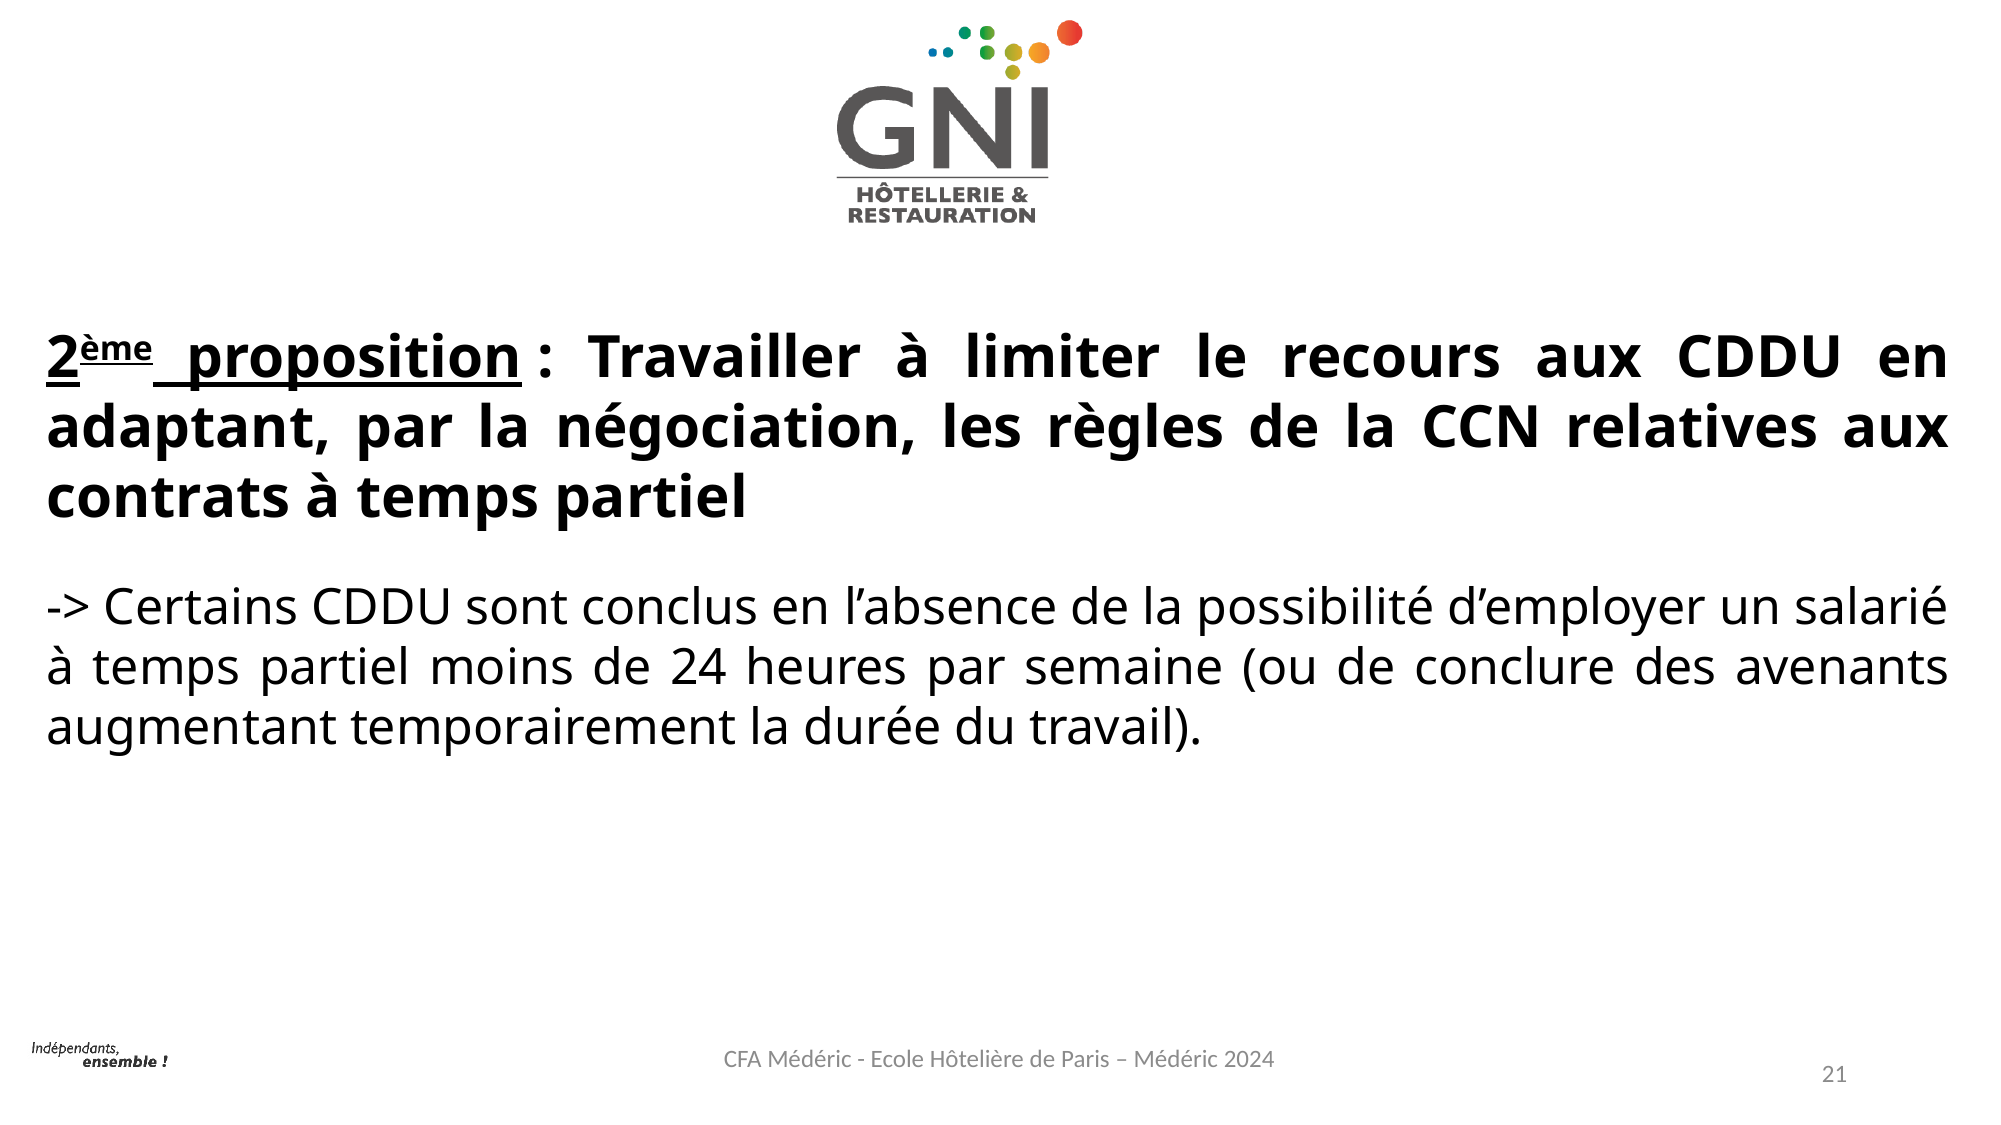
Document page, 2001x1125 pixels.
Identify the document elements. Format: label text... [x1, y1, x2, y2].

slide_number 21 [1412, 1042, 1863, 1103]
picture [808, 0, 1106, 253]
text_box 2ème proposition : Travailler à limiter le recours aux CDDU en adaptant, par la négociation, les règles de la CCN relatives aux contrats à temps partiel -> Certains CDDU sont conclus en l’absence de la possibilité d’employer un salarié à temps partiel moins de 24 heures par semaine (ou de conclure des avenants augmentant temporairement la durée du travail). [31, 312, 1966, 762]
picture [0, 987, 195, 1125]
footer CFA Médéric - Ecole Hôtelière de Paris – Médéric 2024 [662, 1042, 1338, 1103]
